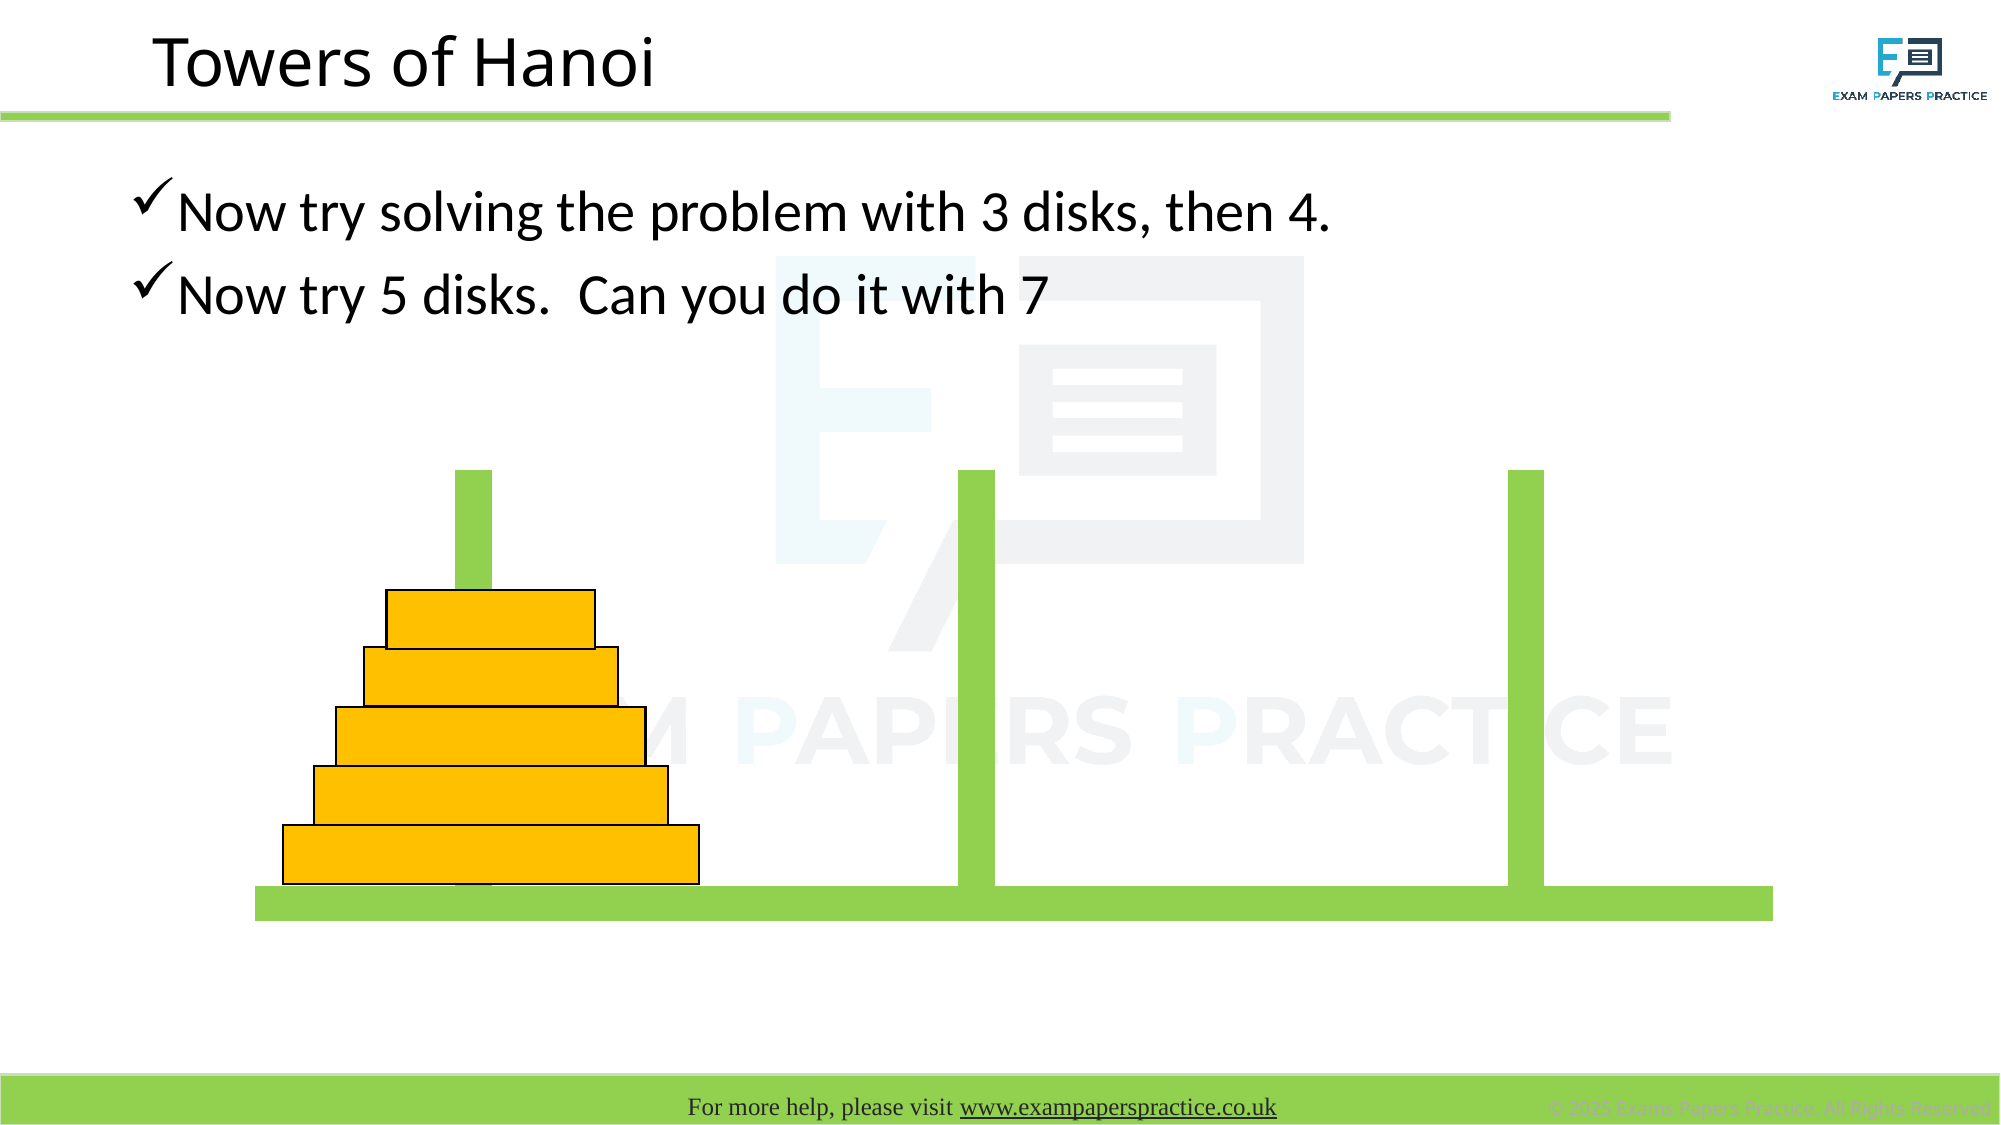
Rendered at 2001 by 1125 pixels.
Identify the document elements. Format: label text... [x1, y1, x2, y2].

text_box [1508, 470, 1544, 888]
text_box [282, 824, 700, 885]
title Towers of Hanoi [137, 59, 1863, 70]
text_box [363, 646, 619, 707]
text_box [385, 589, 596, 650]
text_box [313, 765, 669, 826]
text_box [335, 706, 647, 767]
list Now try solving the problem with 3 disks, then 4. Now try 5 disks. Can you do it with 7 [113, 173, 1839, 887]
text_box [255, 886, 1773, 921]
text_box [958, 470, 995, 888]
text_box [455, 470, 492, 589]
